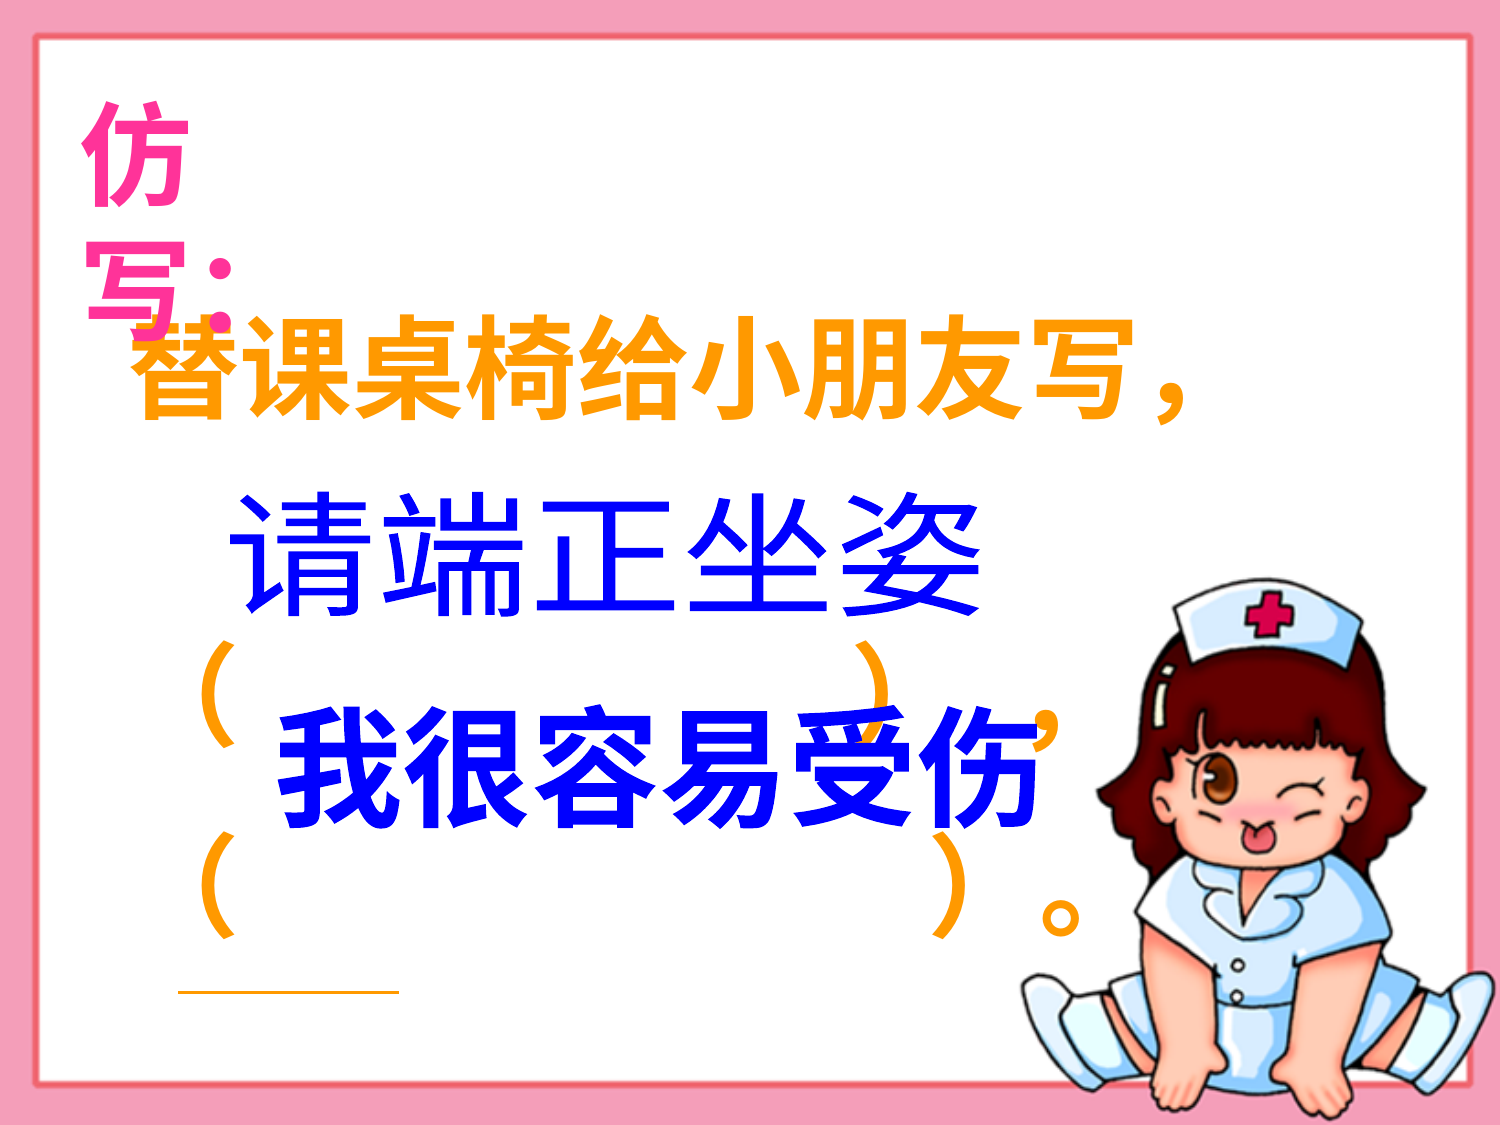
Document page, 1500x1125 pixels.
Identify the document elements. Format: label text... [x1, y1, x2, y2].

picture [0, 0, 1500, 1125]
text_box 替课桌椅给小朋友写， （ ） ， （ ）。 [112, 290, 1341, 1061]
text_box 仿写： [64, 78, 431, 363]
